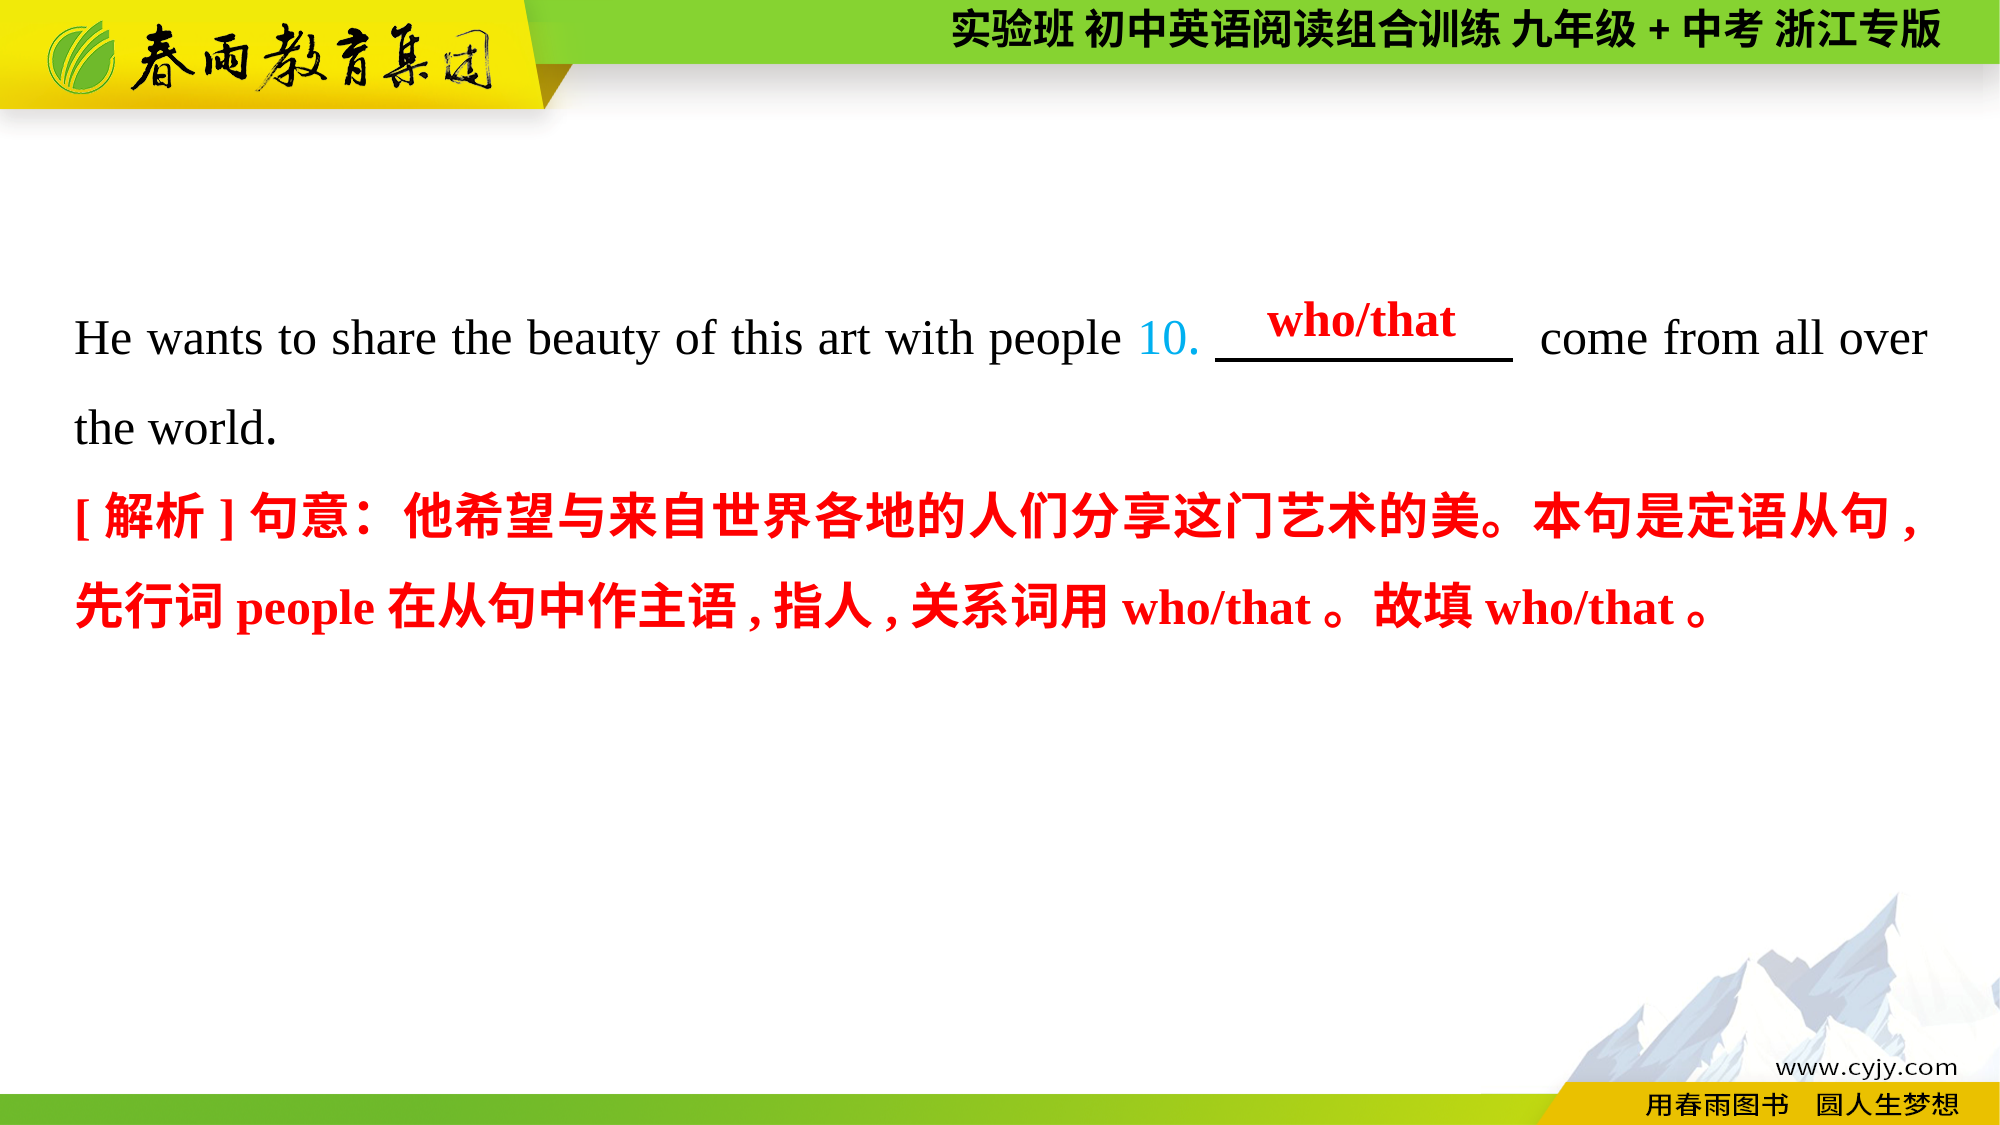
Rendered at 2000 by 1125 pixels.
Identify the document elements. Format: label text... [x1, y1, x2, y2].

text_box who/that [1239, 279, 1471, 354]
picture [0, 0, 2000, 1125]
list He wants to share the beauty of this art with people 10. come from all over the world. [59, 267, 1944, 447]
text_box [解析]句意：他希望与来自世界各地的人们分享这门艺术的美。本句是定语从句,先行词people在从句中作主语,指人,关系词用who/that。故填who/that。 [59, 447, 1944, 643]
